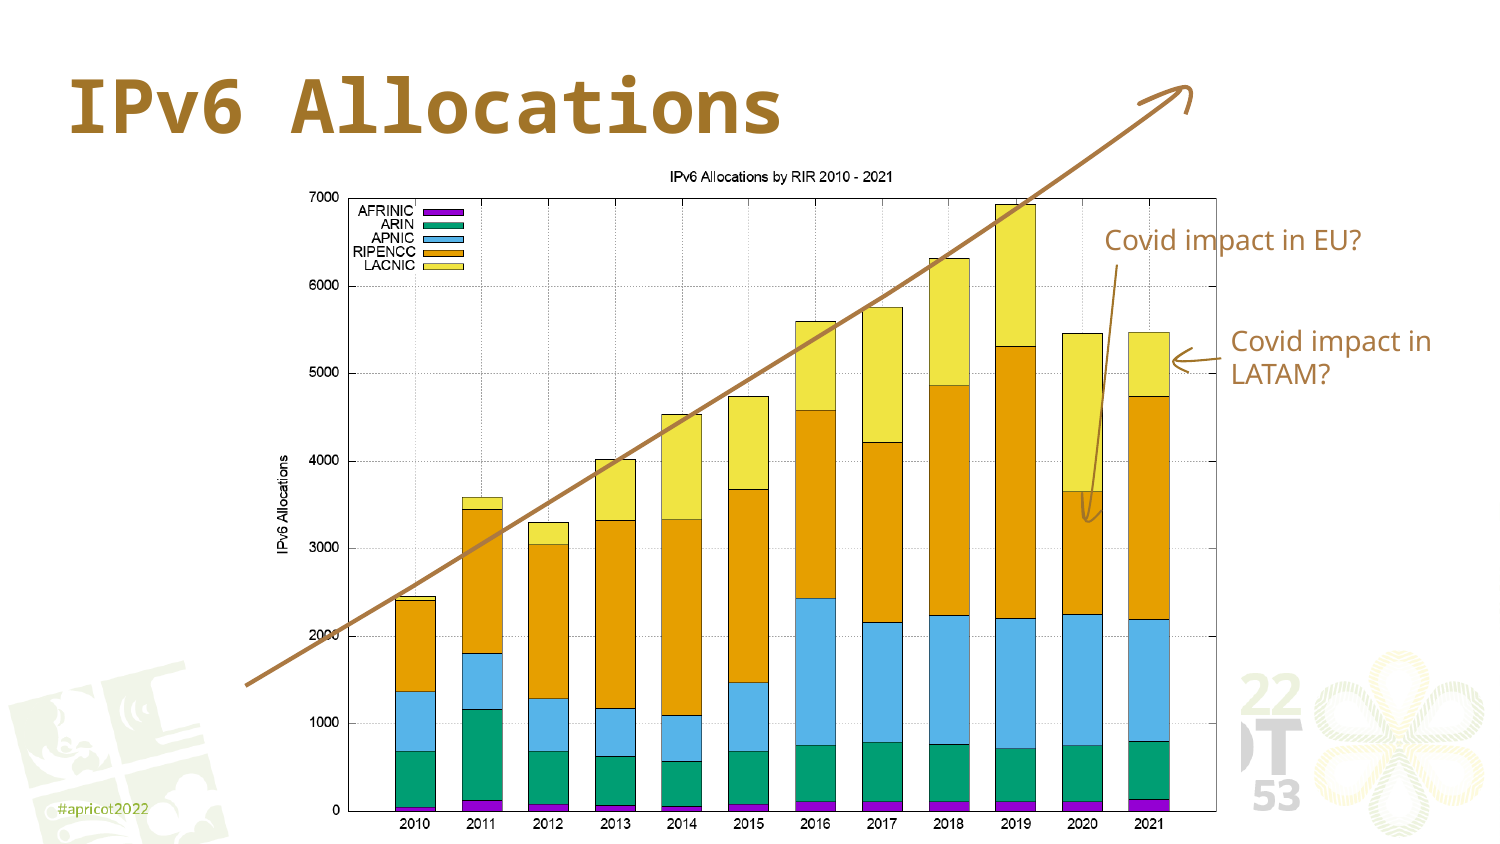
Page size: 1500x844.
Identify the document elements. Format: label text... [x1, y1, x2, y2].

text_box [1089, 84, 1194, 155]
text_box [244, 671, 266, 688]
text_box Covid impact in EU? [1246, 215, 1377, 264]
text_box Covid impact in LATAM? [1246, 315, 1500, 399]
picture [0, 0, 1500, 844]
text_box [1245, 637, 1500, 844]
title IPv6 Allocations [64, 33, 1436, 175]
